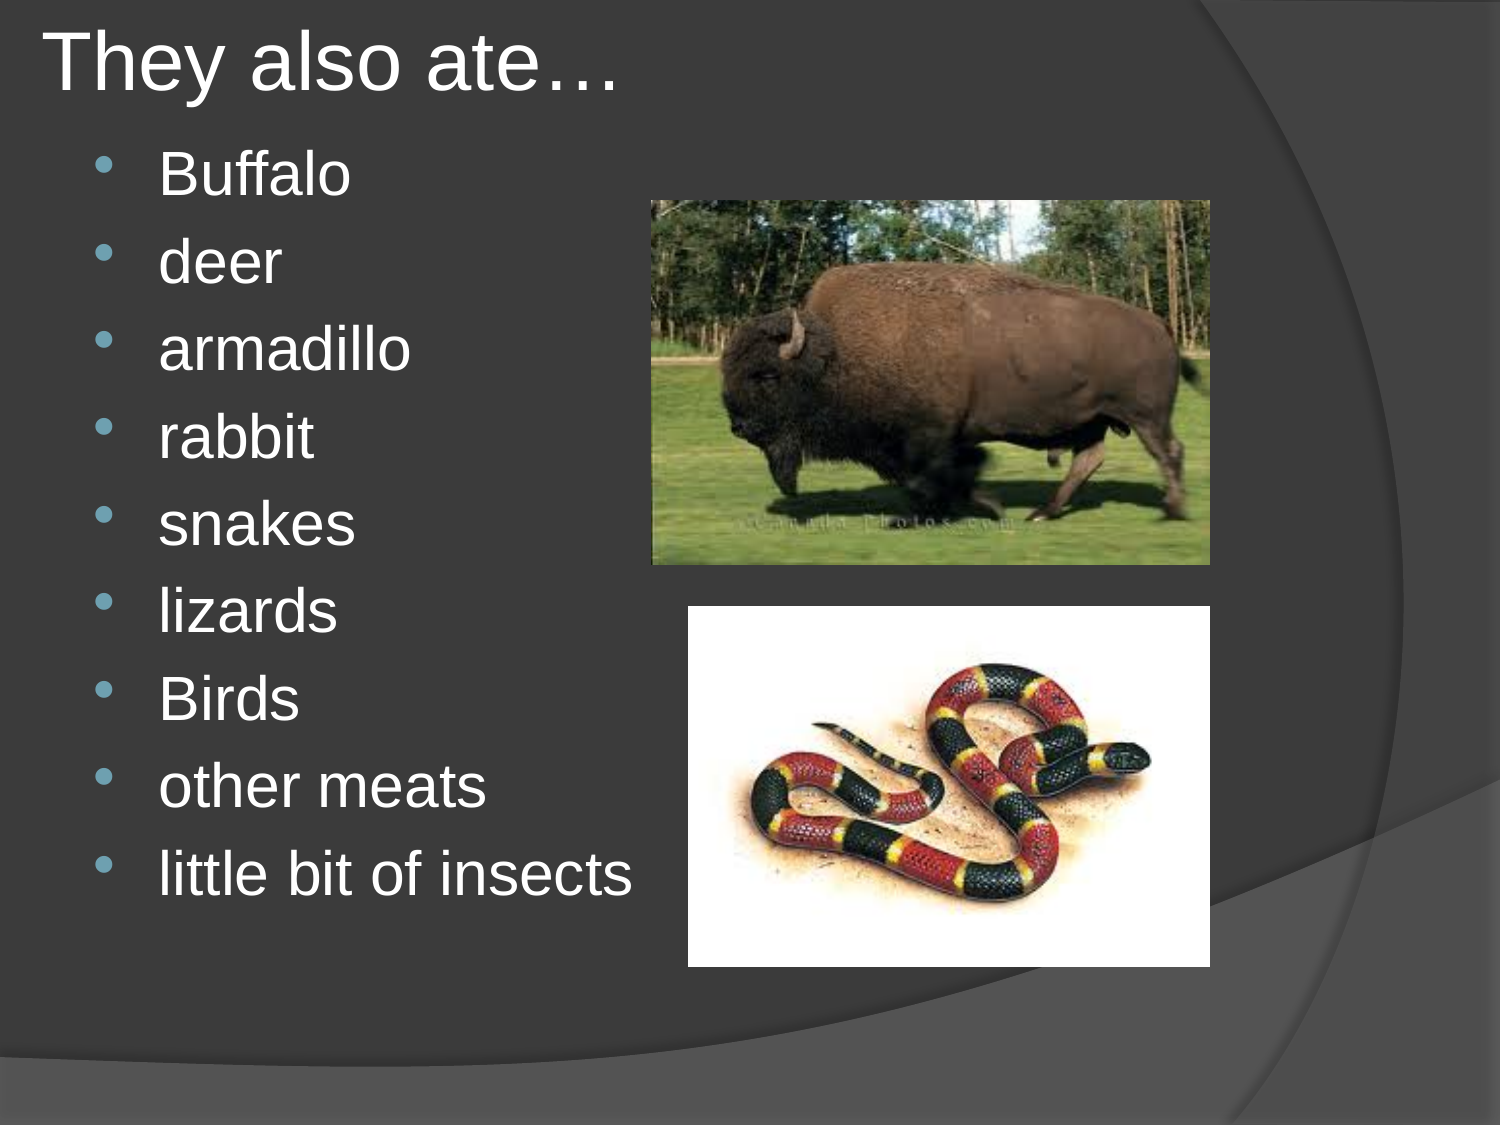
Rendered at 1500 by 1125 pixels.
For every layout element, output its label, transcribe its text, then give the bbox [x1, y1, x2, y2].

text_box They also ate… [27, 0, 898, 160]
picture [651, 200, 1210, 565]
list Buffalo deer armadillo rabbit snakes lizards Birds other meats little bit of insects [75, 125, 1300, 1005]
picture [688, 606, 1210, 967]
